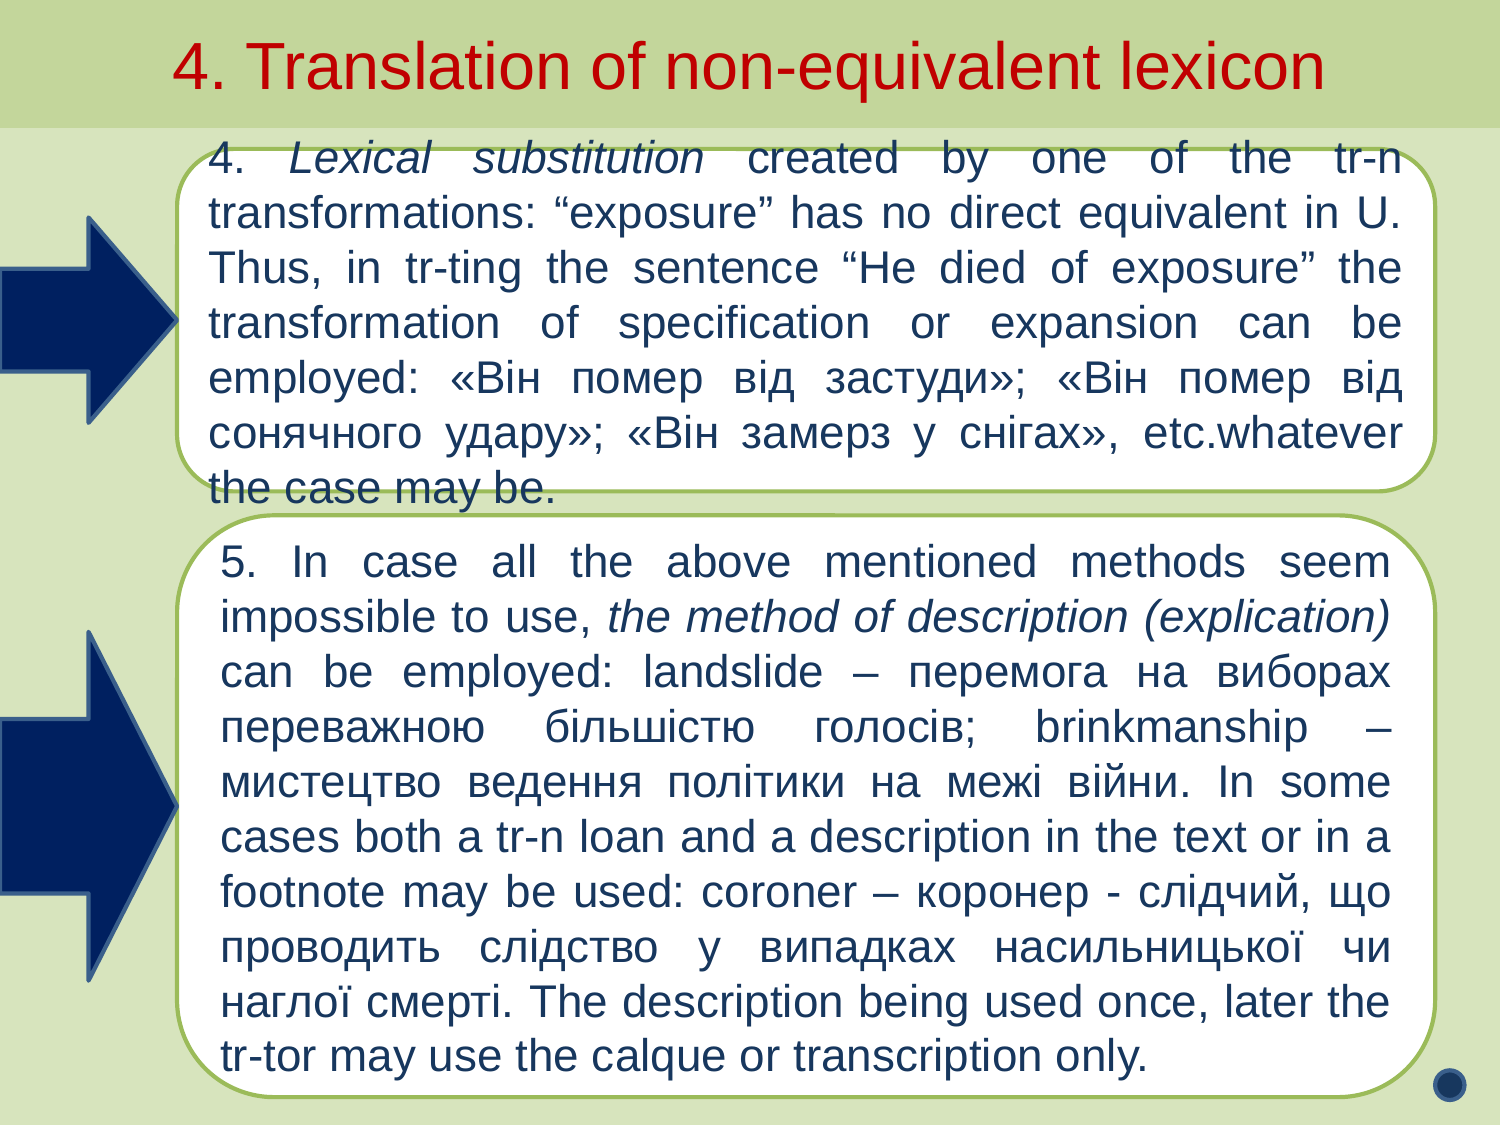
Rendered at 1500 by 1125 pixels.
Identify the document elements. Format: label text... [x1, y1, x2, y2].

text_box 4. Translation of non-equivalent lexicon [0, 0, 1500, 128]
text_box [0, 148, 1436, 492]
text_box [1440, 1068, 1467, 1103]
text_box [0, 515, 1436, 1098]
